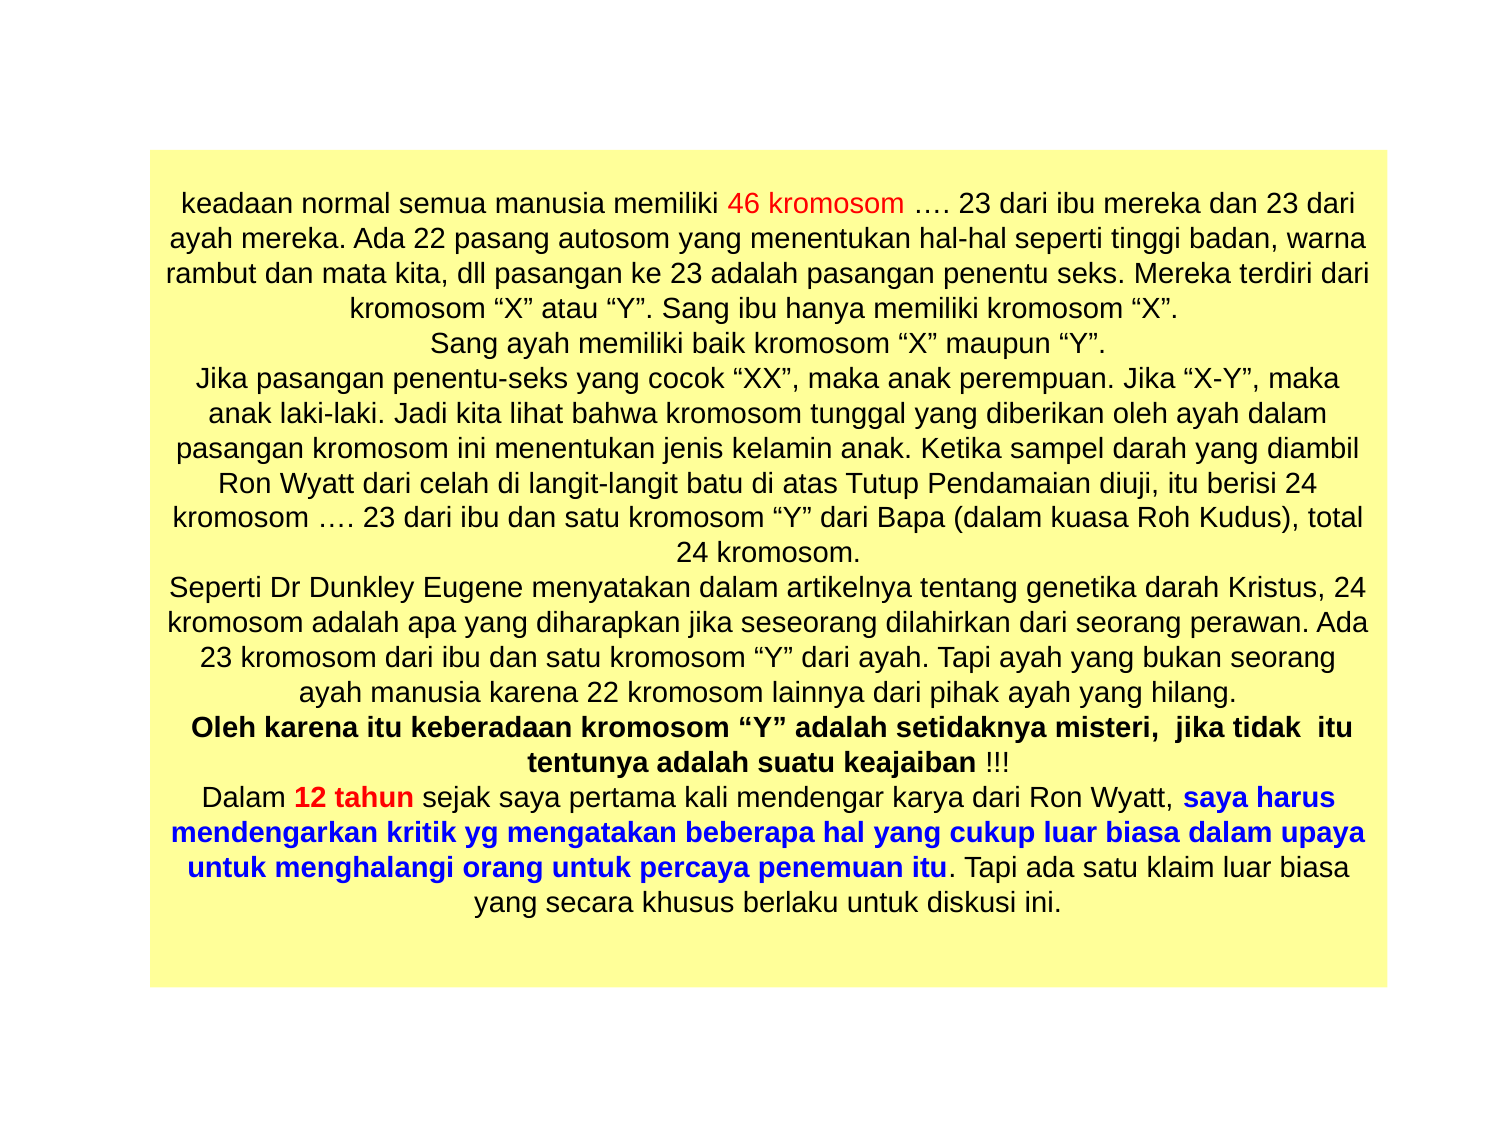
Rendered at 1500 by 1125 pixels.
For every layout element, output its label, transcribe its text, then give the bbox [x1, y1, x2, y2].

title keadaan normal semua manusia memiliki 46 kromosom …. 23 dari ibu mereka dan 23 dari ayah mereka. Ada 22 pasang autosom yang menentukan hal-hal seperti tinggi badan, warna rambut dan mata kita, dll pasangan ke 23 adalah pasangan penentu seks. Mereka terdiri dari kromosom “X” atau “Y”. Sang ibu hanya memiliki kromosom “X”. Sang ayah memiliki baik kromosom “X” maupun “Y”. Jika pasangan penentu-seks yang cocok “XX”, maka anak perempuan. Jika “X-Y”, maka anak laki-laki. Jadi kita lihat bahwa kromosom tunggal yang diberikan oleh ayah dalam pasangan kromosom ini menentukan jenis kelamin anak. Ketika sampel darah yang diambil Ron Wyatt dari celah di langit-langit batu di atas Tutup Pendamaian diuji, itu berisi 24 kromosom …. 23 dari ibu dan satu kromosom “Y” dari Bapa (dalam kuasa Roh Kudus), total 24 kromosom. Seperti Dr Dunkley Eugene menyatakan dalam artikelnya tentang genetika darah Kristus, 24 kromosom adalah apa yang diharapkan jika seseorang dilahirkan dari seorang perawan. Ada 23 kromosom dari ibu dan satu kromosom “Y” dari ayah. Tapi ayah yang bukan seorang ayah manusia karena 22 kromosom lainnya dari pihak ayah yang hilang. Oleh karena itu keberadaan kromosom “Y” adalah setidaknya misteri, jika tidak itu tentunya adalah suatu keajaiban !!! Dalam 12 tahun sejak saya pertama kali mendengar karya dari Ron Wyatt, saya harus mendengarkan kritik yg mengatakan beberapa hal yang cukup luar biasa dalam upaya untuk menghalangi orang untuk percaya penemuan itu. Tapi ada satu klaim luar biasa yang secara khusus berlaku untuk diskusi ini. [150, 149, 1388, 988]
